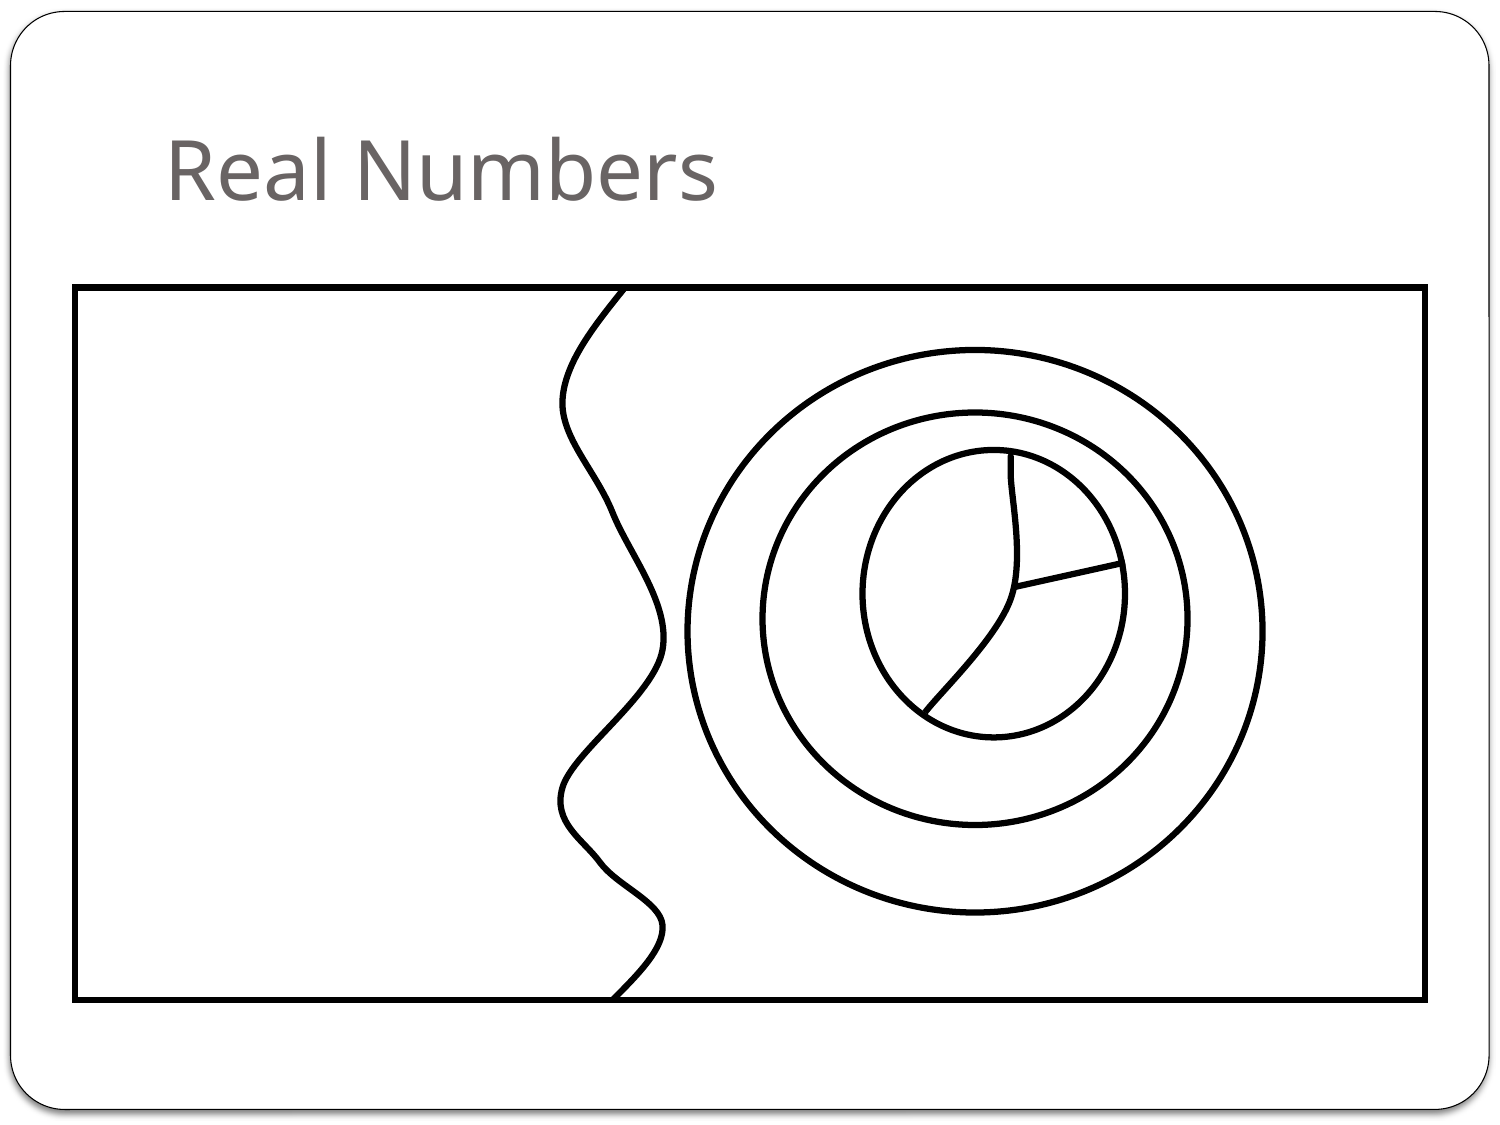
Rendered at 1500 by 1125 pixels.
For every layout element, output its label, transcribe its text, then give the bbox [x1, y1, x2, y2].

text_box [74, 287, 624, 1000]
text_box [687, 349, 1263, 913]
text_box [862, 449, 1126, 738]
text_box [560, 287, 664, 1000]
title Real Numbers [150, 45, 1425, 233]
text_box [614, 287, 1425, 1000]
text_box [762, 412, 1188, 826]
text_box [924, 456, 1018, 713]
